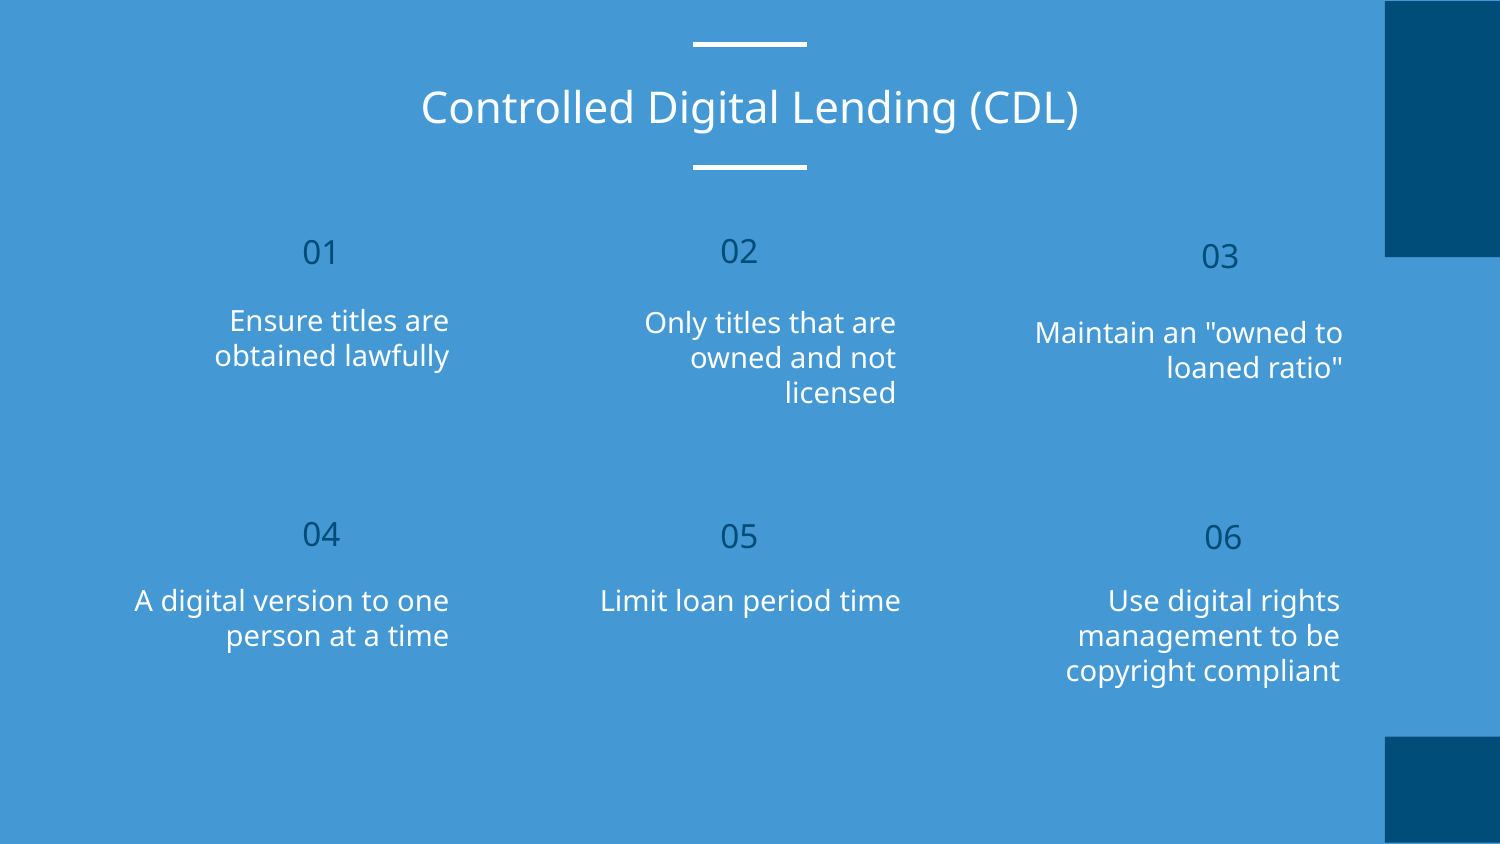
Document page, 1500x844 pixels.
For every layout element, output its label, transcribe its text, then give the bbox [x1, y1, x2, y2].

title 03 [1026, 233, 1415, 291]
subtitle Only titles that are owned and not licensed [551, 289, 912, 456]
subtitle Maintain an "owned to loaned ratio" [998, 299, 1359, 433]
subtitle Limit loan period time [527, 567, 917, 734]
title 01 [127, 219, 516, 327]
title 05 [545, 512, 934, 570]
title Controlled Digital Lending (CDL) [169, 23, 1331, 148]
subtitle A digital version to one person at a time [75, 567, 465, 744]
subtitle Ensure titles are obtained lawfully [104, 287, 465, 419]
title 06 [1028, 514, 1418, 572]
title 02 [555, 228, 924, 286]
title 04 [127, 510, 516, 568]
subtitle Use digital rights management to be copyright compliant [945, 567, 1356, 744]
